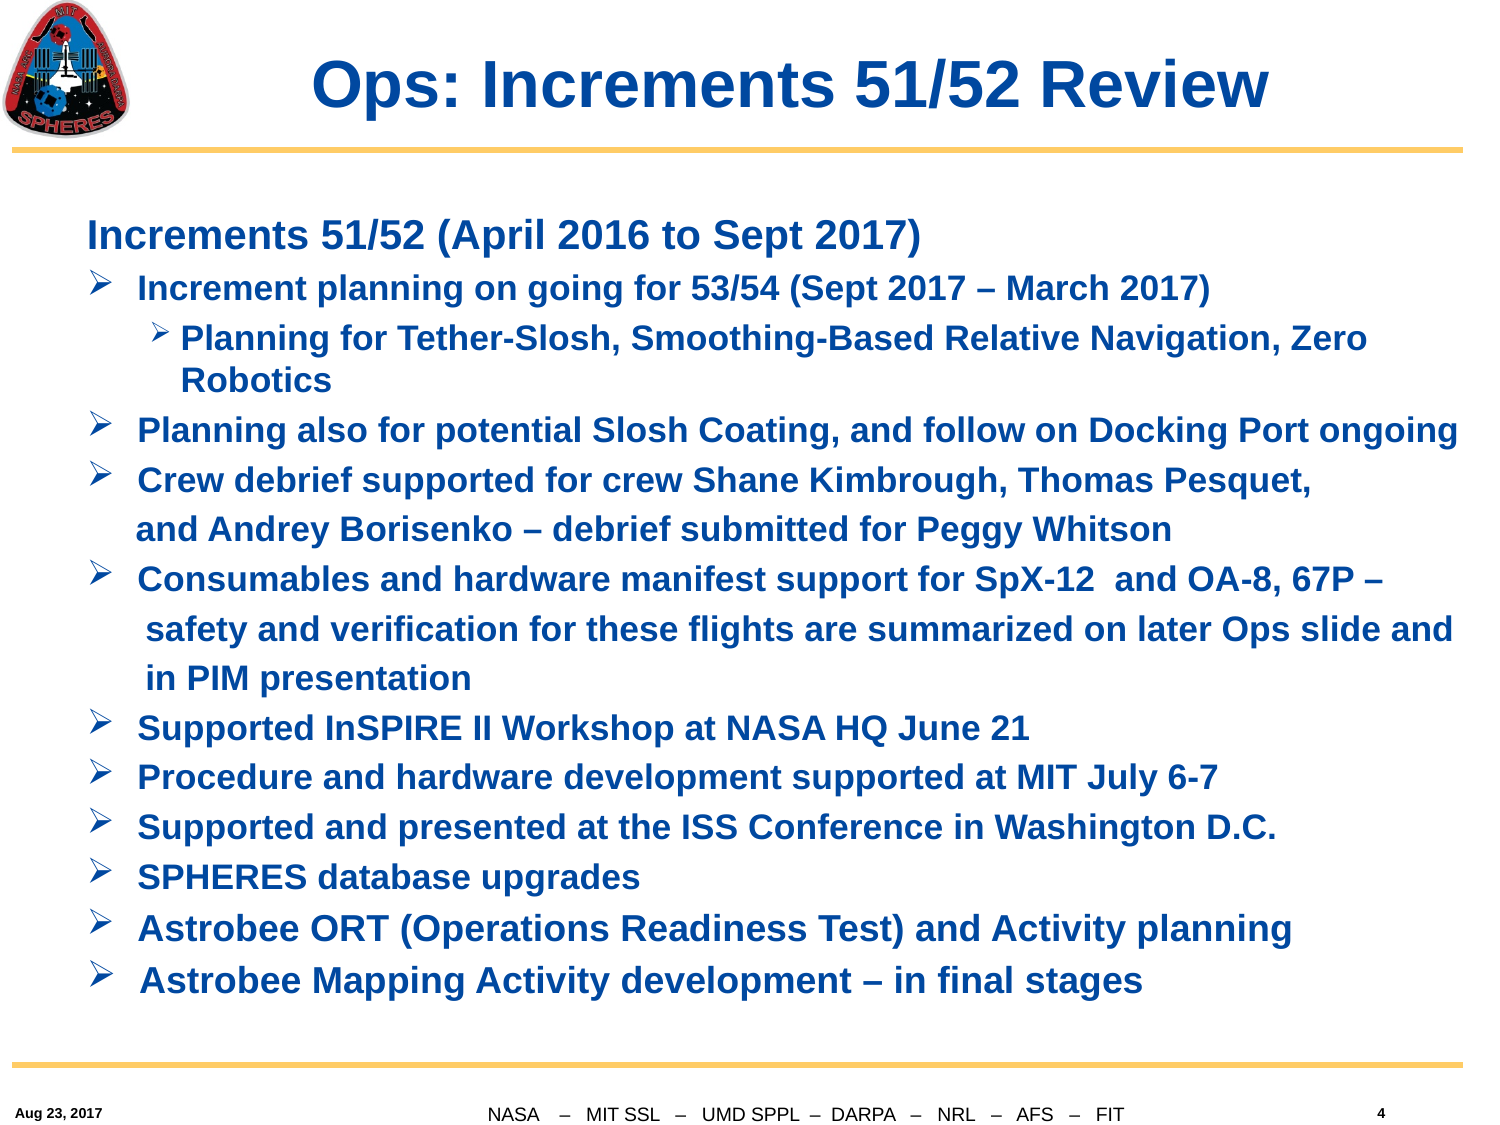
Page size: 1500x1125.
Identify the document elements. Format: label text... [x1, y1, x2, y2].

picture [0, 0, 131, 139]
list Increments 51/52 (April 2016 to Sept 2017) Increment planning on going for 53/54 (Sept 2017 – March 2017) Planning for Tether-Slosh, Smoothing-Based Relative Navigation, Zero Robotics Planning also for potential Slosh Coating, and follow on Docking Port ongoing Crew debrief supported for crew Shane Kimbrough, Thomas Pesquet, and Andrey Borisenko – debrief submitted for Peggy Whitson Consumables and hardware manifest support for SpX-12 and OA-8, 67P – safety and verification for these flights are summarized on later Ops slide and in PIM presentation Supported InSPIRE II Workshop at NASA HQ June 21 Procedure and hardware development supported at MIT July 6-7 Supported and presented at the ISS Conference in Washington D.C. SPHERES database upgrades Astrobee ORT (Operations Readiness Test) and Activity planning Astrobee Mapping Activity development – in final stages [24, 149, 1500, 1088]
title Ops: Increments 51/52 Review [137, 24, 1463, 138]
